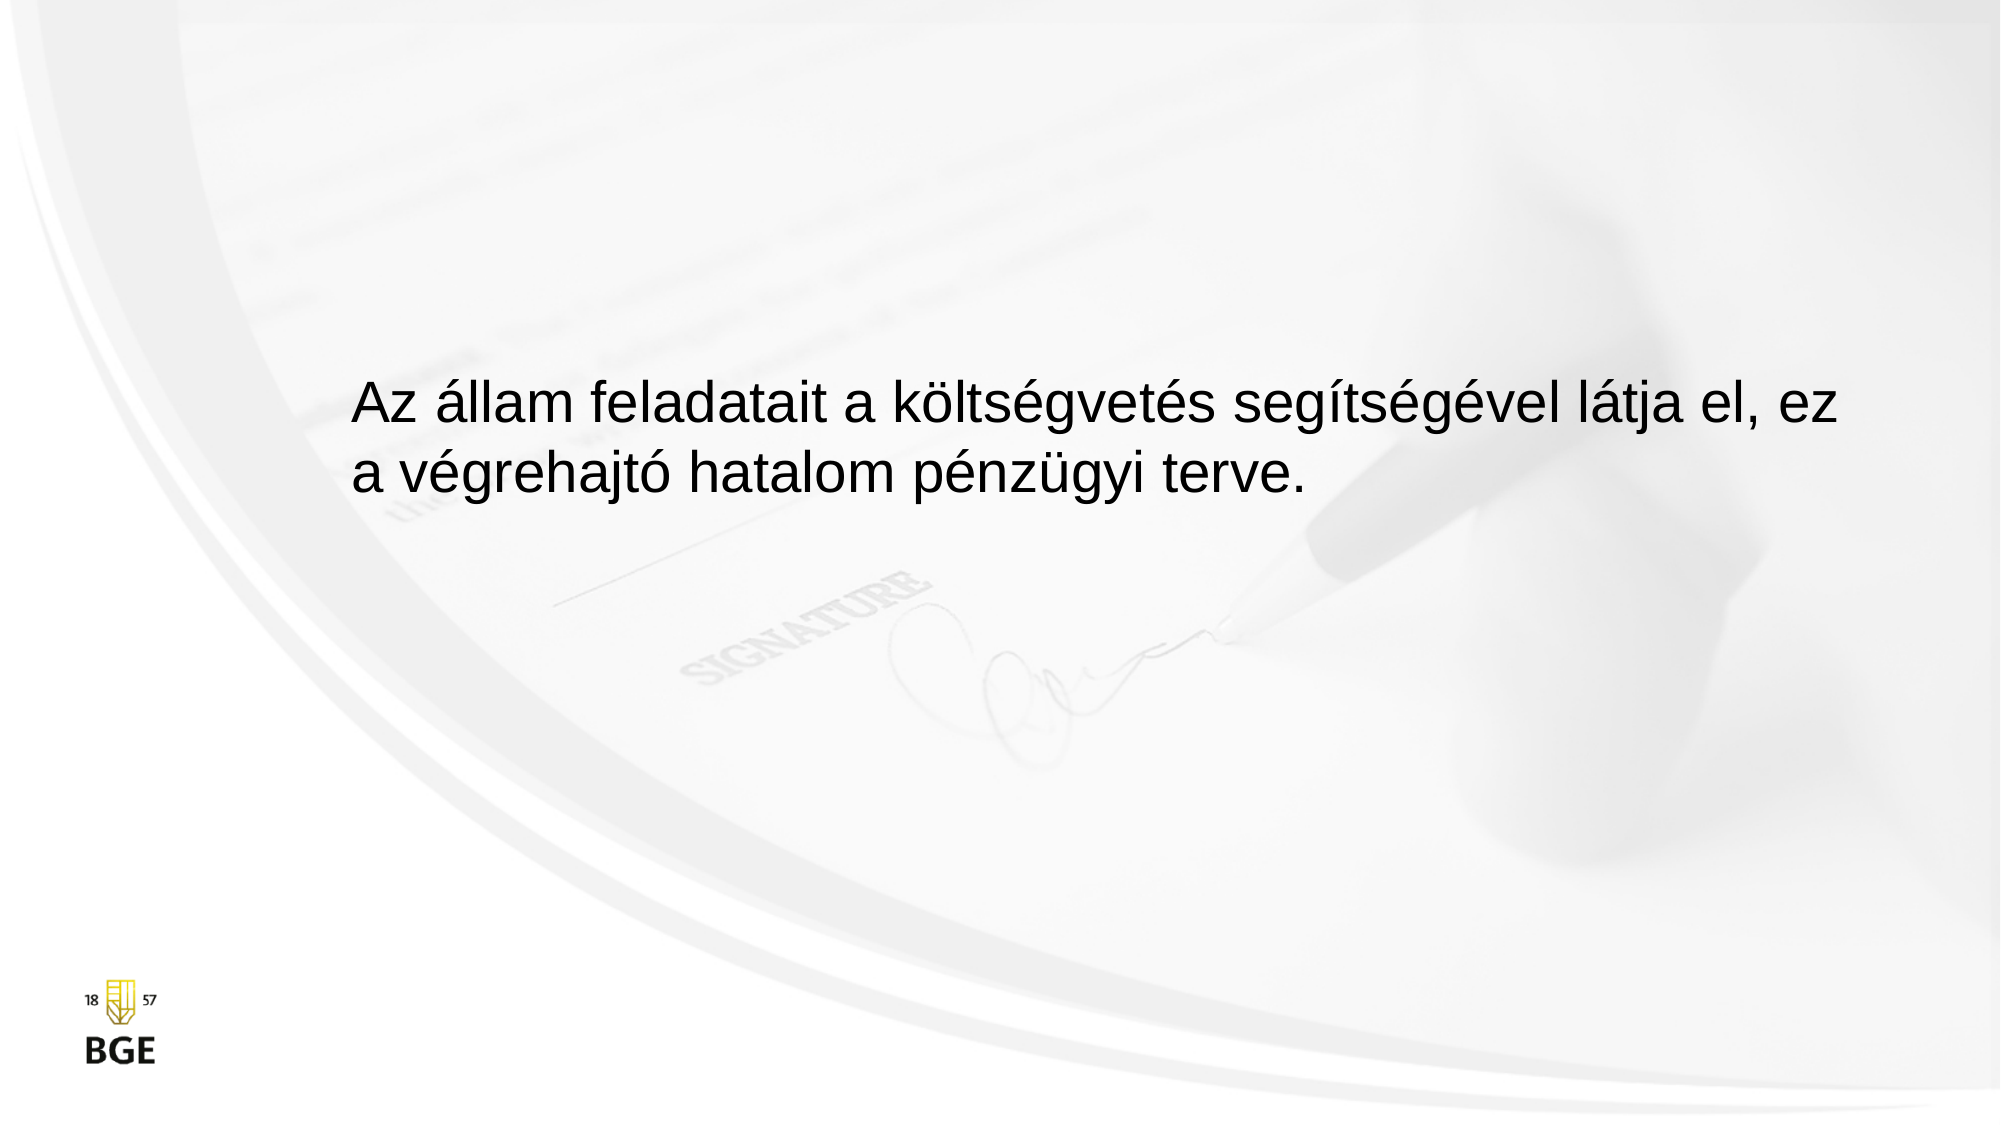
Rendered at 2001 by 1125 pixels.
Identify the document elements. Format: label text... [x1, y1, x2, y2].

picture [0, 0, 2001, 1125]
text_box Az állam feladatait a költségvetés segítségével látja el, ez a végrehajtó hatalom pénzügyi terve. [336, 356, 1903, 512]
